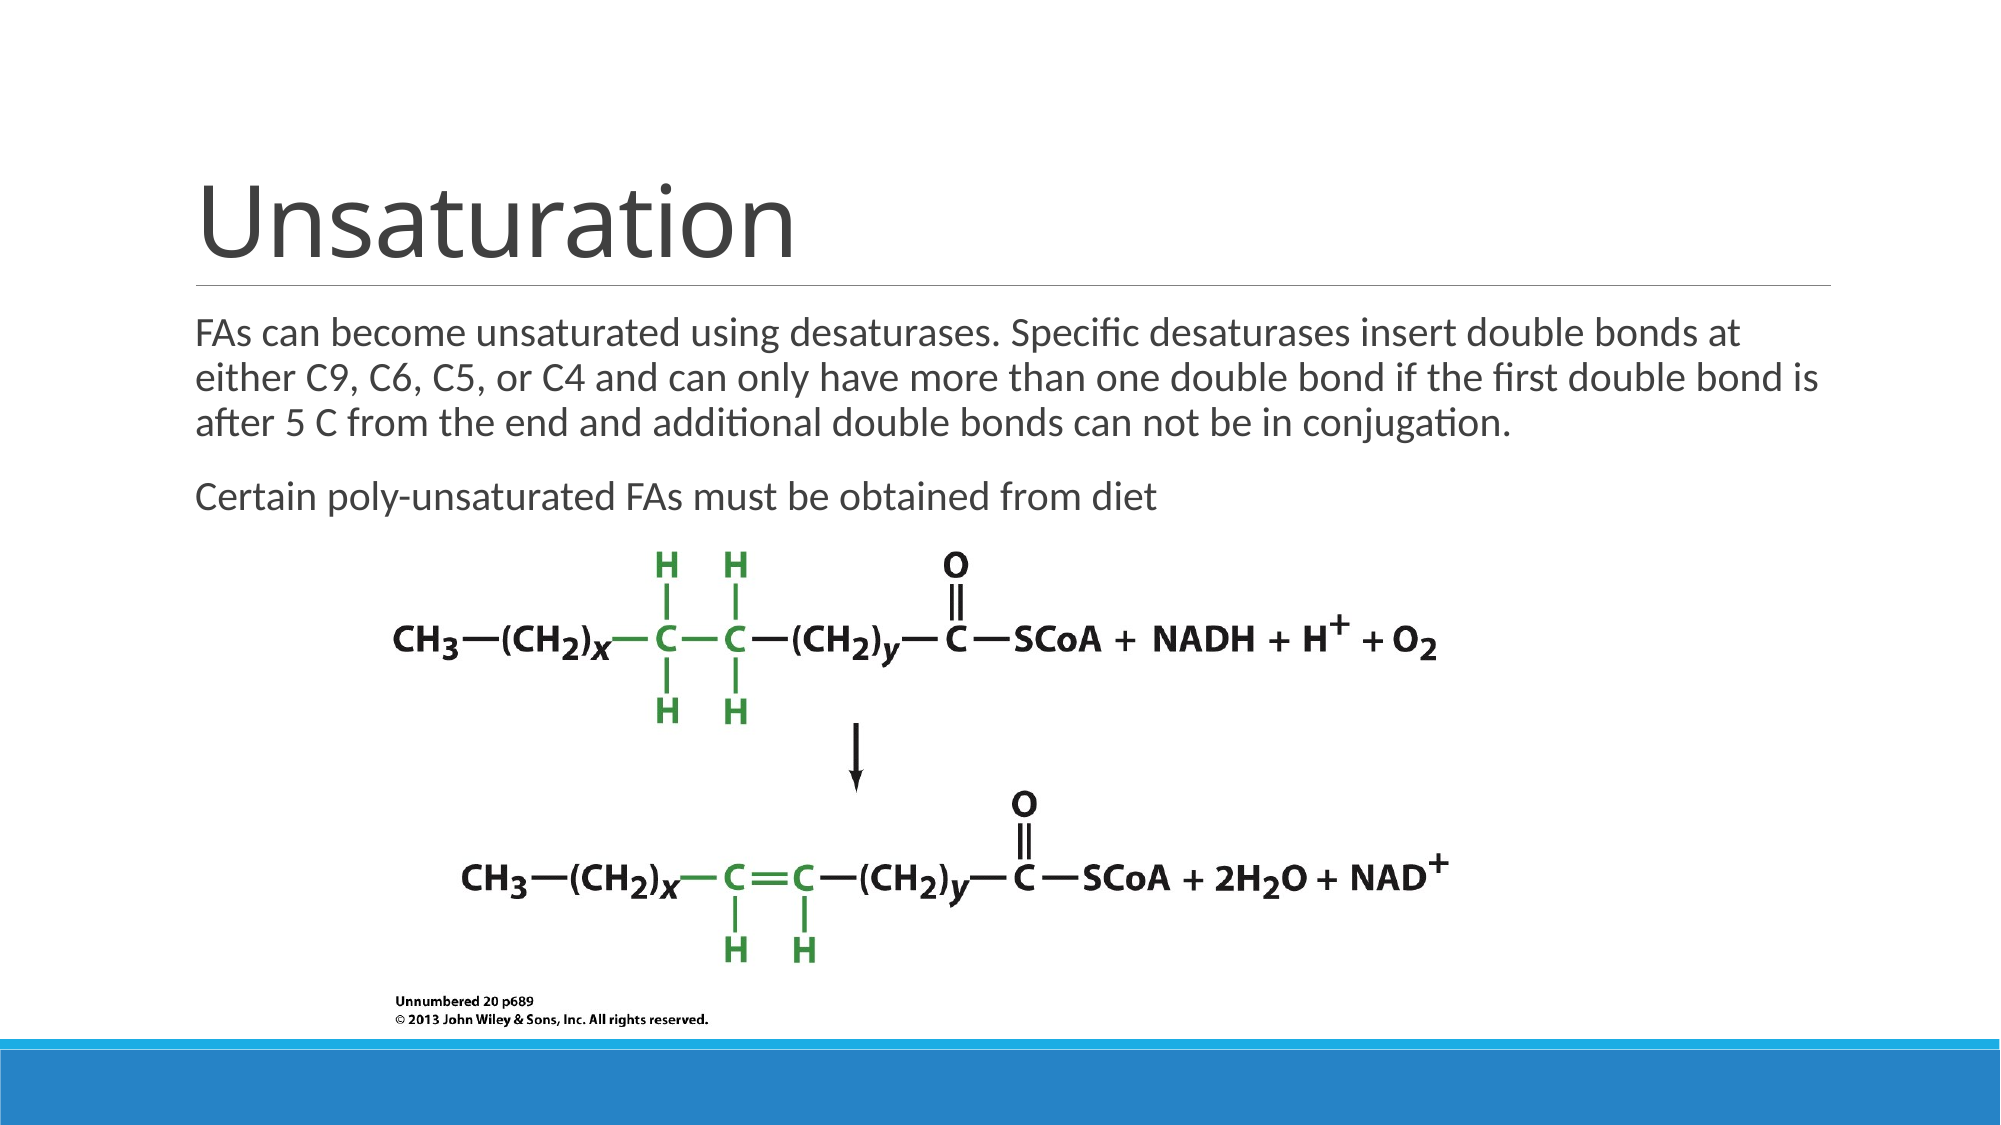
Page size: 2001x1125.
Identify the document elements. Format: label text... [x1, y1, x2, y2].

list FAs can become unsaturated using desaturases. Specific desaturases insert double bonds at either C9, C6, C5, or C4 and can only have more than one double bond if the first double bond is after 5 C from the end and additional double bonds can not be in conjugation. Certain poly-unsaturated FAs must be obtained from diet [180, 302, 1830, 963]
title Unsaturation [180, 47, 1830, 285]
picture [389, 538, 1455, 1030]
